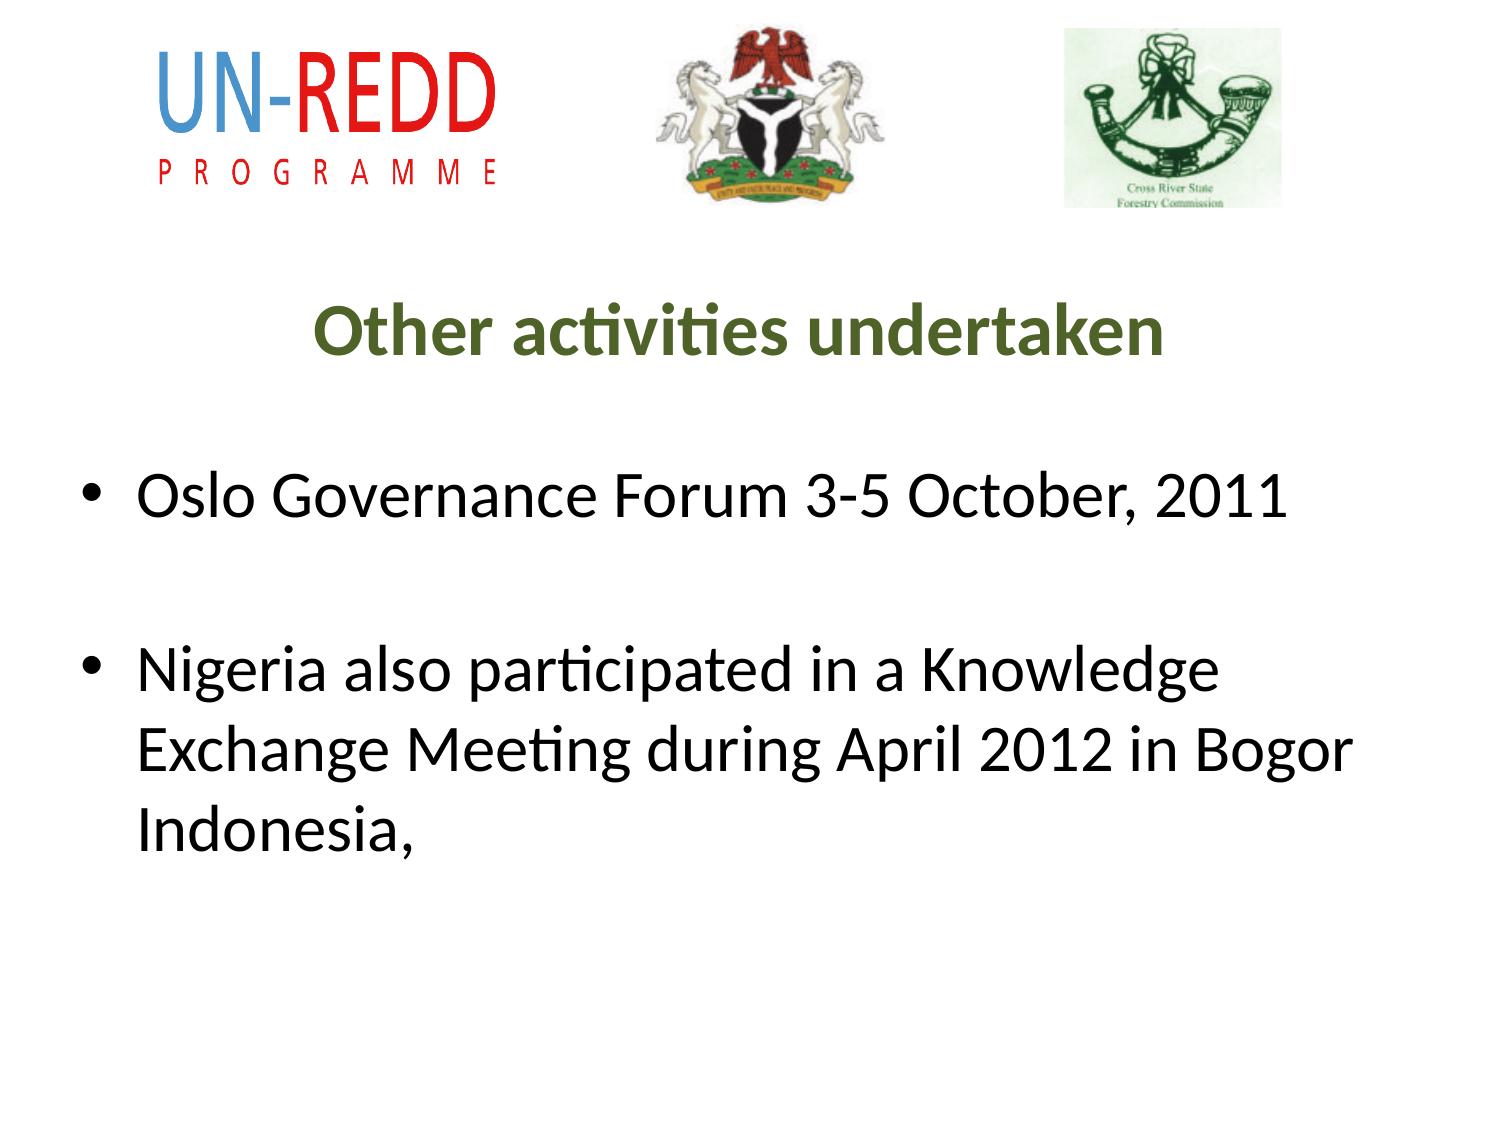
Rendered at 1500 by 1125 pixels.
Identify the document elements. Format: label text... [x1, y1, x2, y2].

picture [655, 23, 887, 208]
list Oslo Governance Forum 3-5 October, 2011 Nigeria also participated in a Knowledge Exchange Meeting during April 2012 in Bogor Indonesia, [64, 349, 1415, 1093]
picture [159, 51, 495, 185]
picture [1064, 28, 1282, 208]
title Other activities undertaken [64, 243, 1415, 349]
